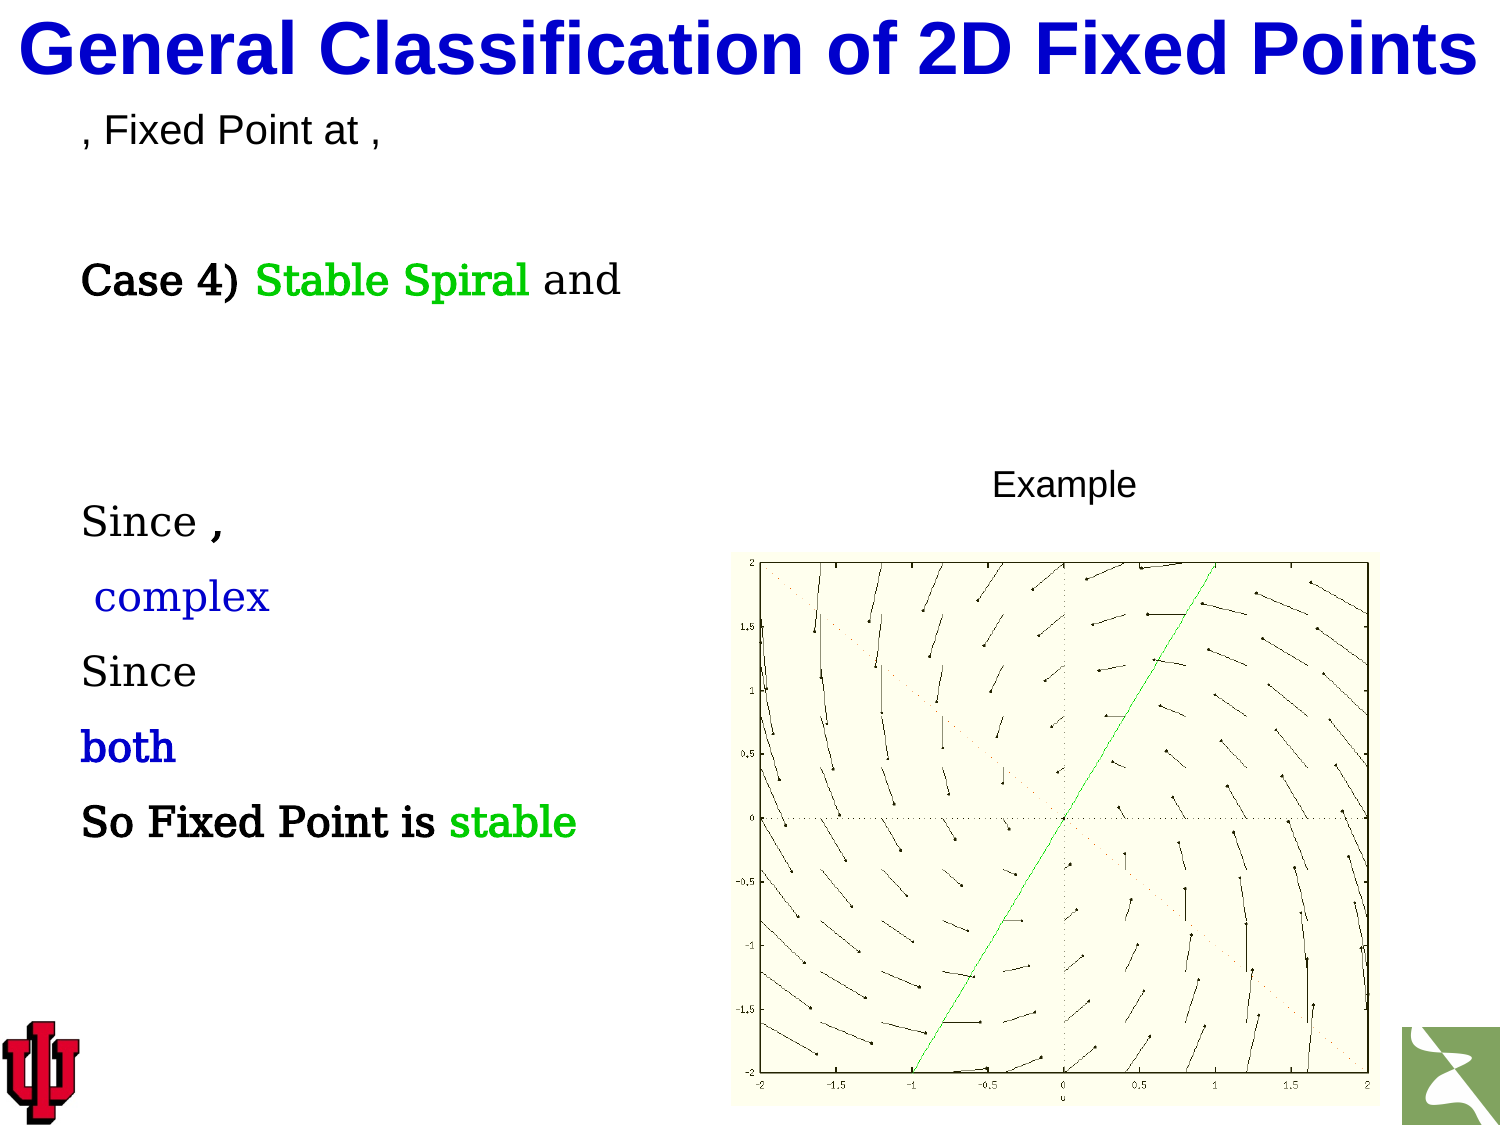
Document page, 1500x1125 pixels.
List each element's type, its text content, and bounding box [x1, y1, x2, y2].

picture [0, 1020, 80, 1125]
picture [730, 551, 1380, 1107]
title General Classification of 2D Fixed Points [0, 0, 1500, 90]
picture [1402, 1027, 1500, 1125]
